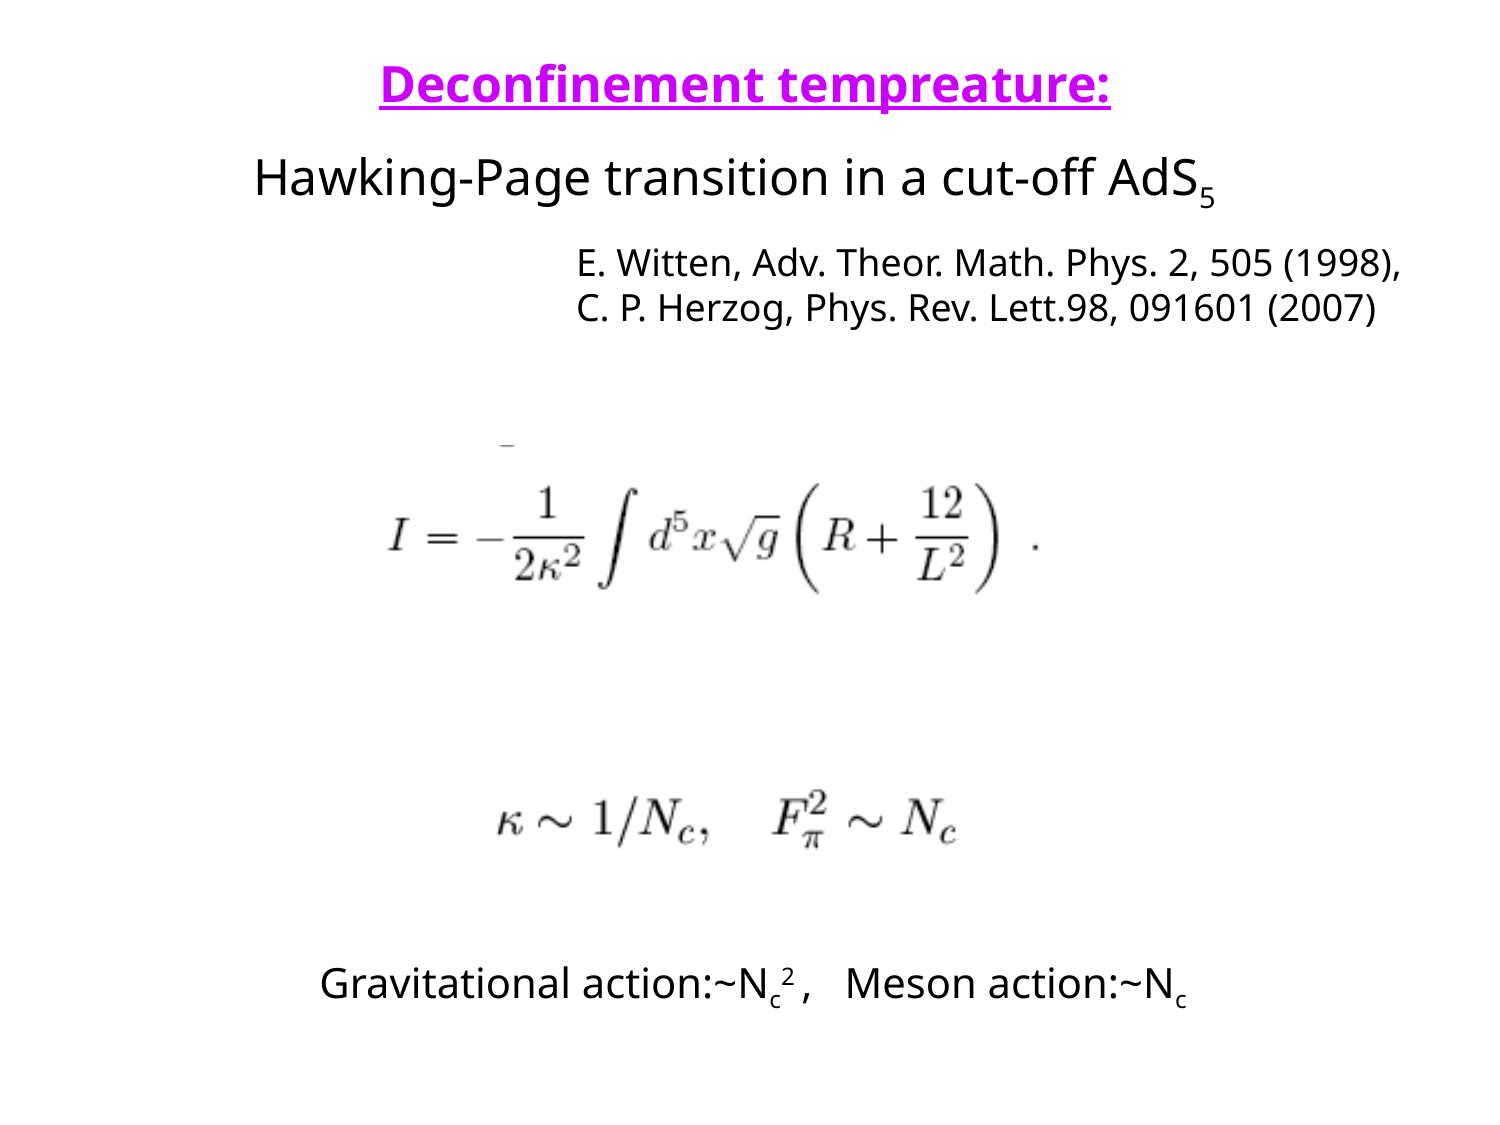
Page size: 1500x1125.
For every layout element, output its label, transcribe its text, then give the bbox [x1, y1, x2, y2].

title Deconfinement tempreature: Hawking-Page transition in a cut-off AdS5 [70, 35, 1421, 232]
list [468, 761, 989, 884]
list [339, 445, 1061, 613]
text_box E. Witten, Adv. Theor. Math. Phys. 2, 505 (1998), C. P. Herzog, Phys. Rev. Lett.98, 091601 (2007) [561, 232, 1418, 337]
text_box Gravitational action:~Nc2 , Meson action:~Nc [304, 949, 1292, 1021]
